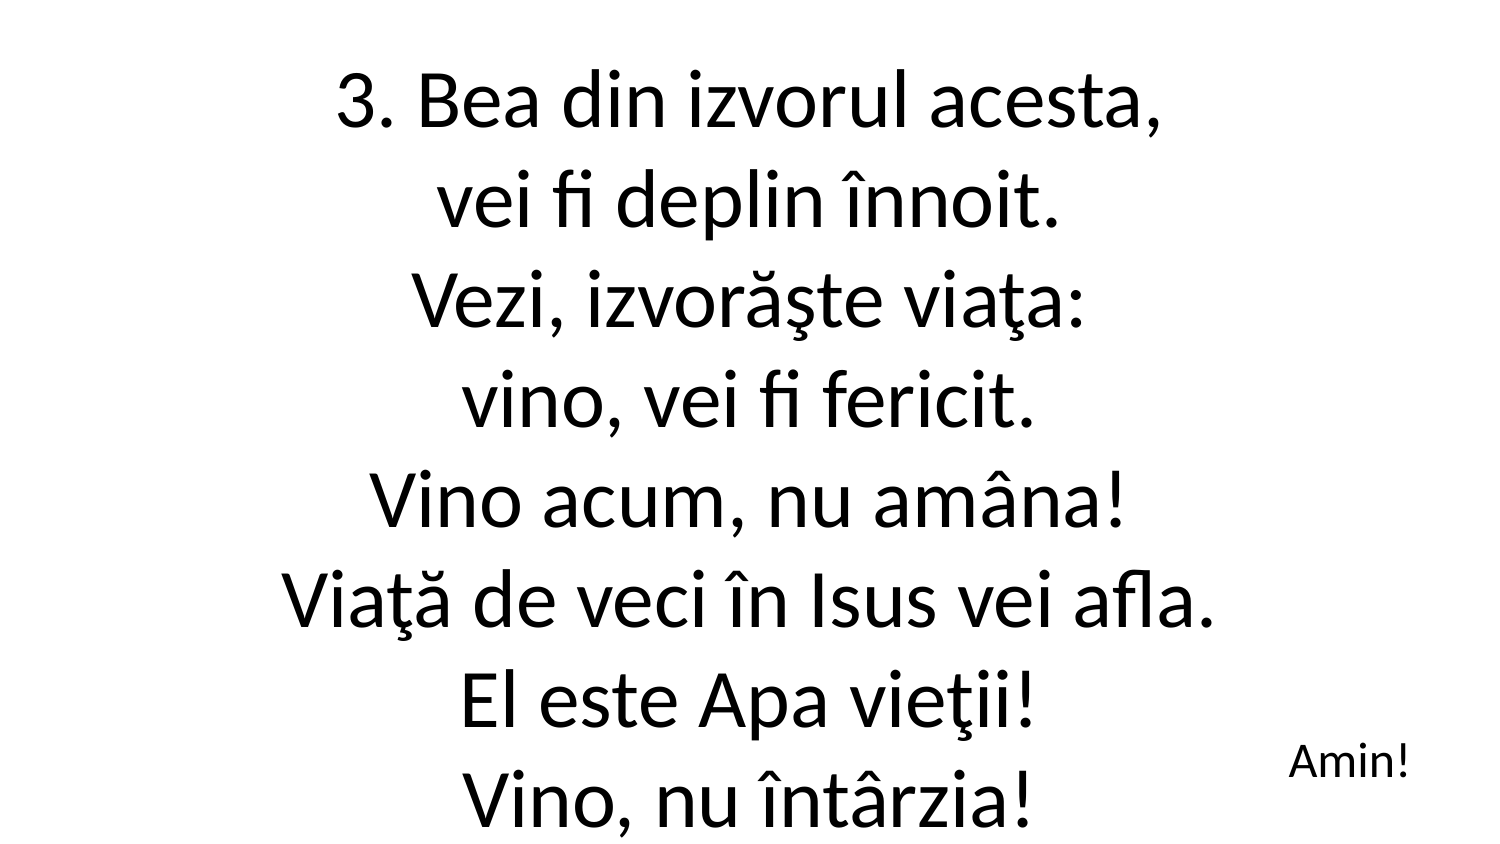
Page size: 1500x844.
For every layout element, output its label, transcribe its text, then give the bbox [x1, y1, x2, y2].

text_box Amin! [1273, 674, 1427, 795]
text_box 3. Bea din izvorul acesta, vei fi deplin înnoit. Vezi, izvorăşte viaţa: vino, vei fi fericit. Vino acum, nu amâna! Viaţă de veci în Isus vei afla. El este Apa vieţii! Vino, nu întârzia! [266, 0, 1234, 844]
